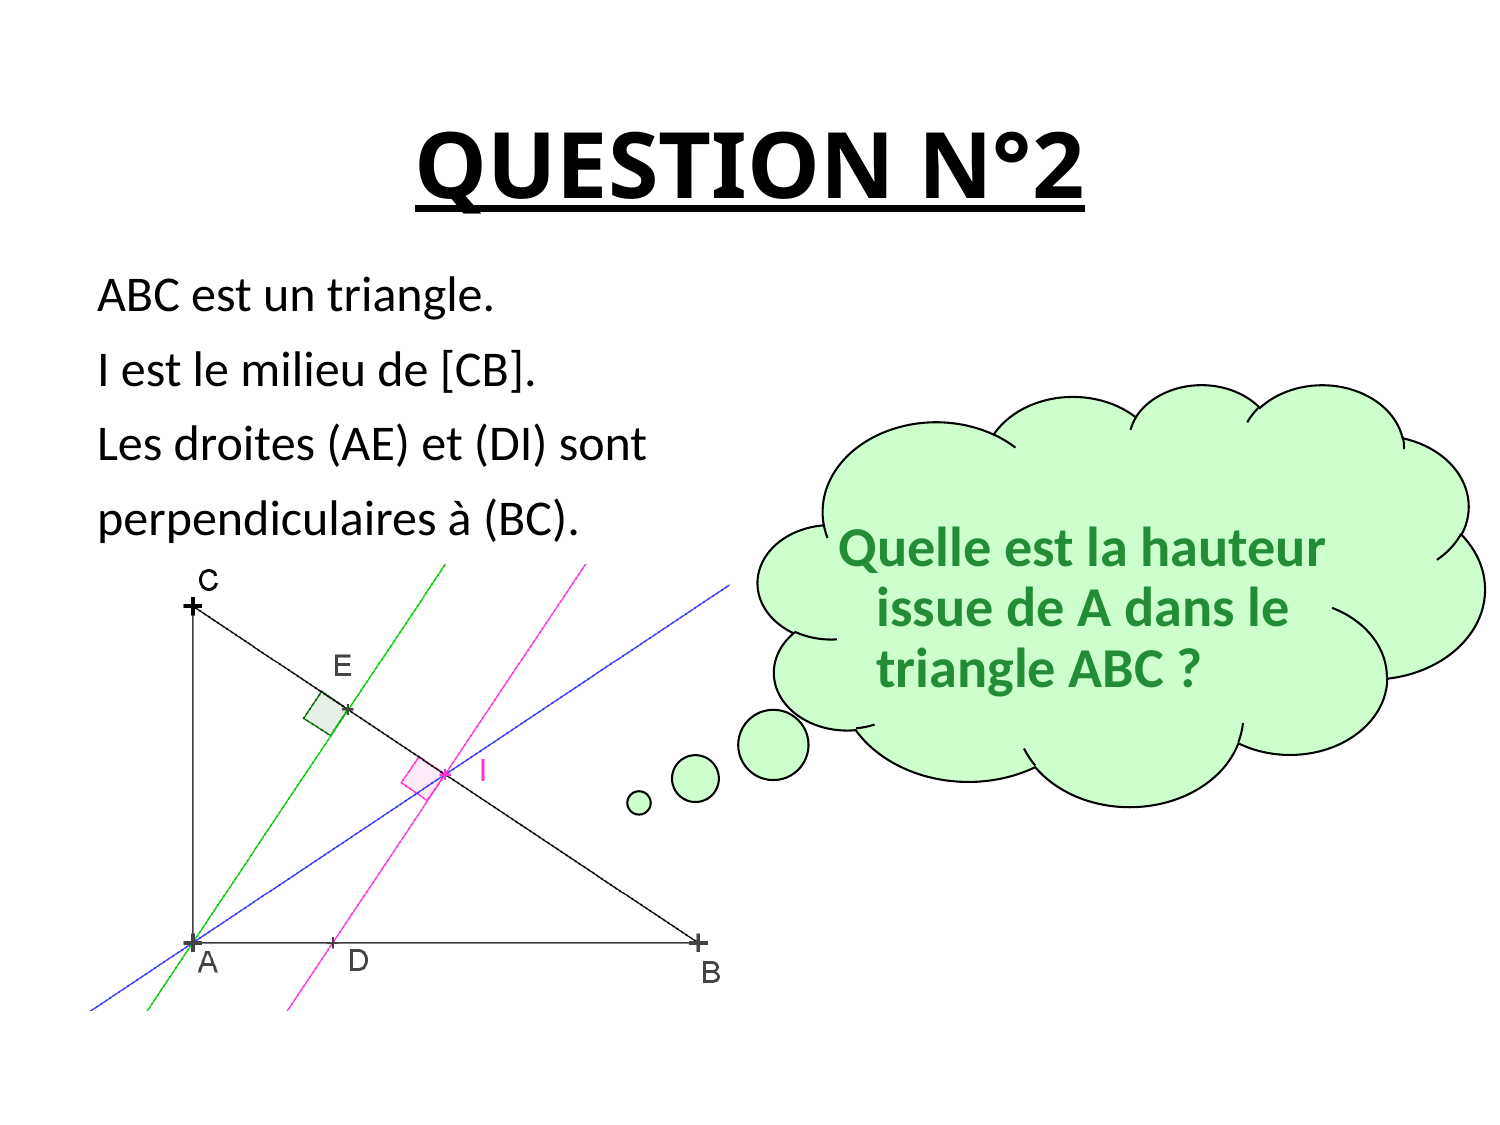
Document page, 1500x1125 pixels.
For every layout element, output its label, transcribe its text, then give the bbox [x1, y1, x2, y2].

title QUESTION N°2 [0, 59, 1500, 278]
list Quelle est la hauteur issue de A dans le triangle ABC ? [823, 340, 1440, 898]
text_box ABC est un triangle. I est le milieu de [CB]. Les droites (AE) et (DI) sont perpendiculaires à (BC). [82, 260, 899, 848]
picture [82, 564, 730, 1011]
text_box [1440, 453, 1487, 663]
